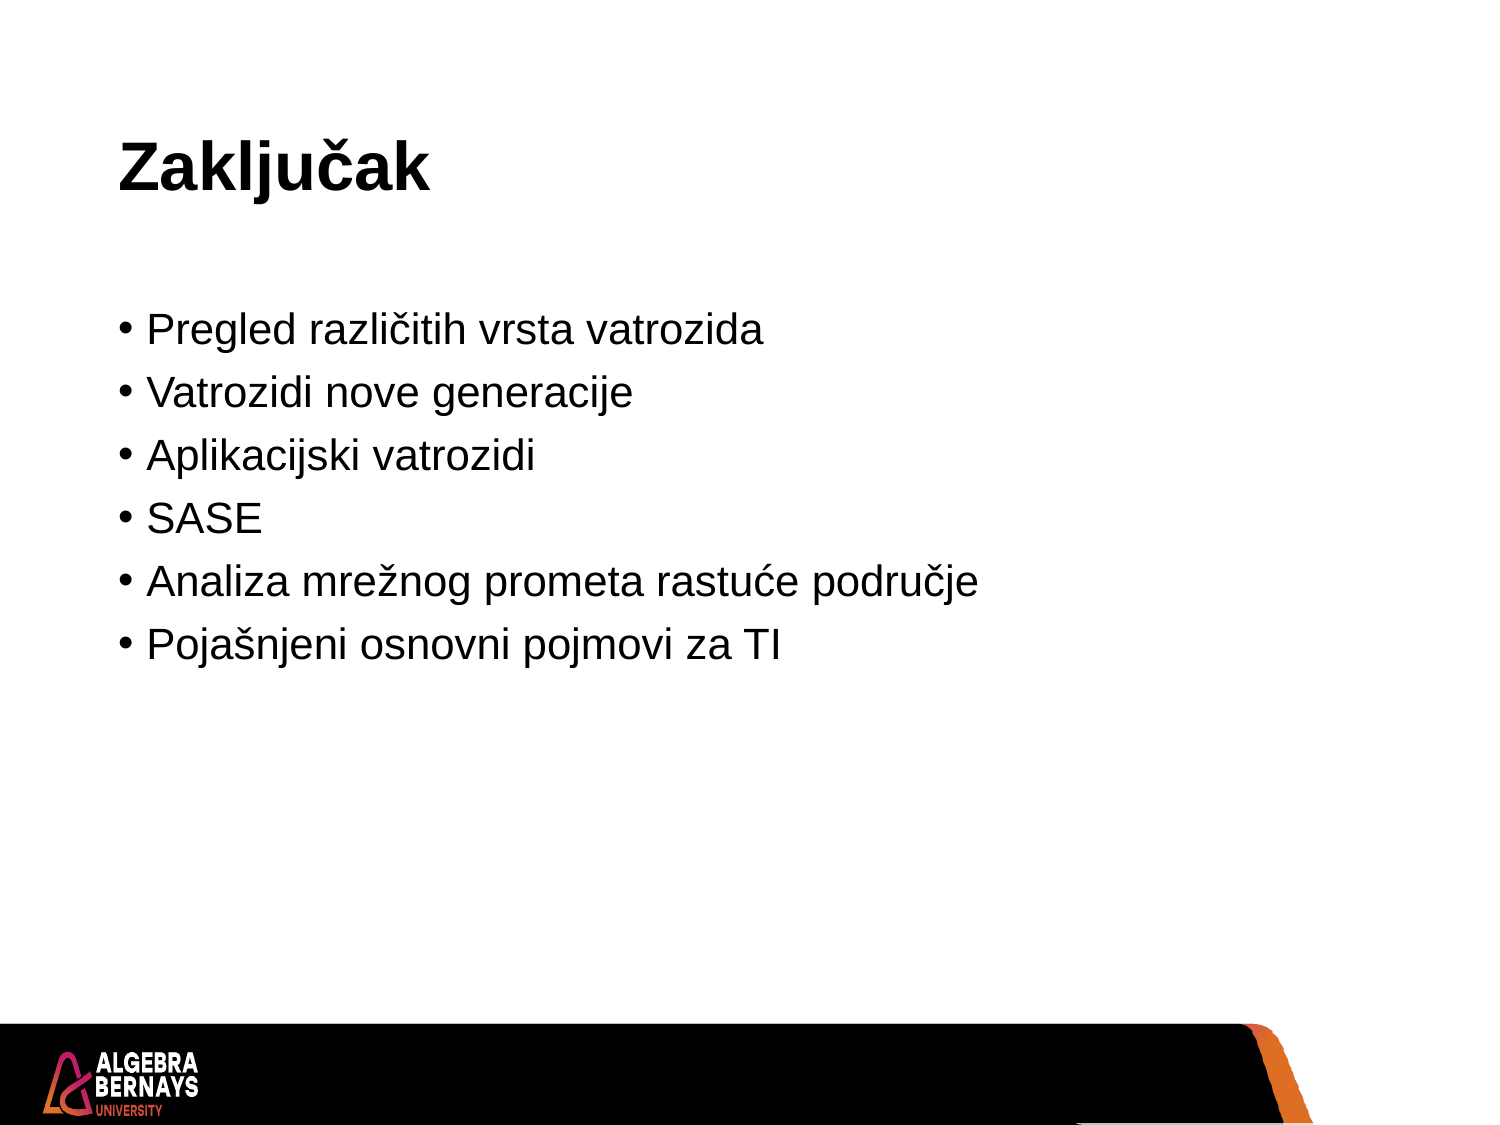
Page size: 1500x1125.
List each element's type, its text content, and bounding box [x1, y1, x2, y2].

title Zaključak [103, 59, 1397, 278]
list Pregled različitih vrsta vatrozida Vatrozidi nove generacije Aplikacijski vatrozidi SASE Analiza mrežnog prometa rastuće područje Pojašnjeni osnovni pojmovi za TI [103, 299, 1397, 1014]
picture [0, 1023, 1468, 1125]
